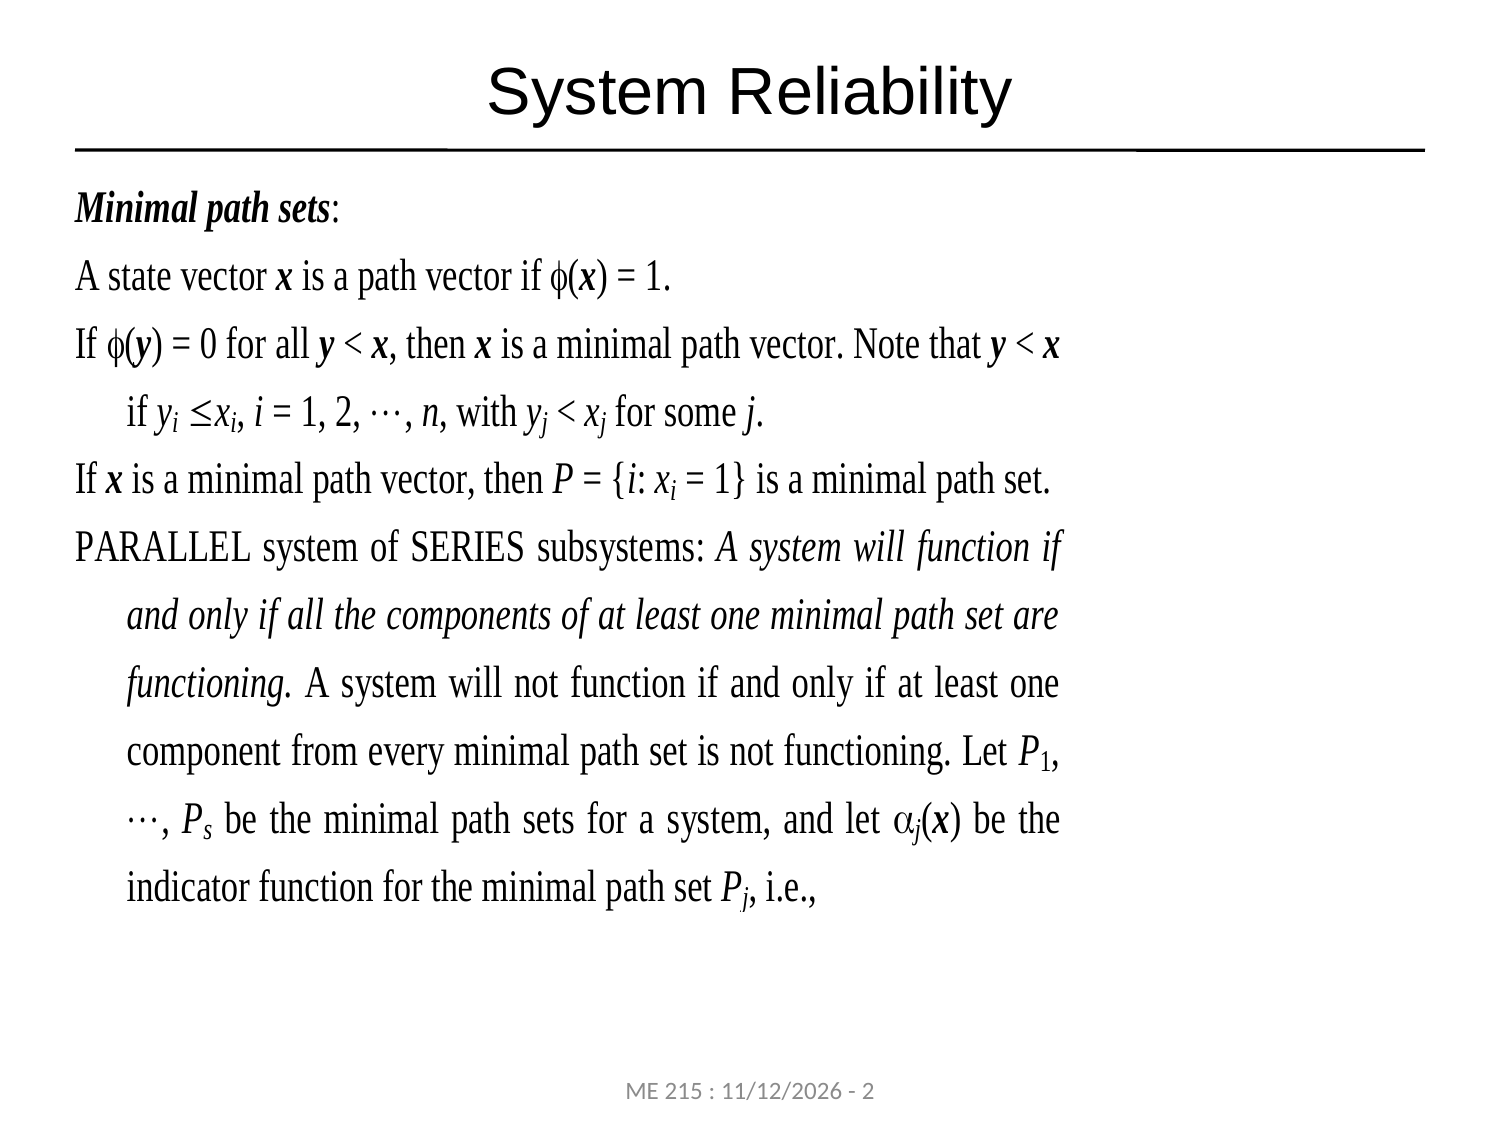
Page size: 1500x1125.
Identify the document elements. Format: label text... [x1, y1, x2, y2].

list System Reliability [75, 37, 1425, 138]
footer ME 215 : 11/11/2021 - 2 [549, 1063, 950, 1116]
picture [74, 164, 1425, 915]
